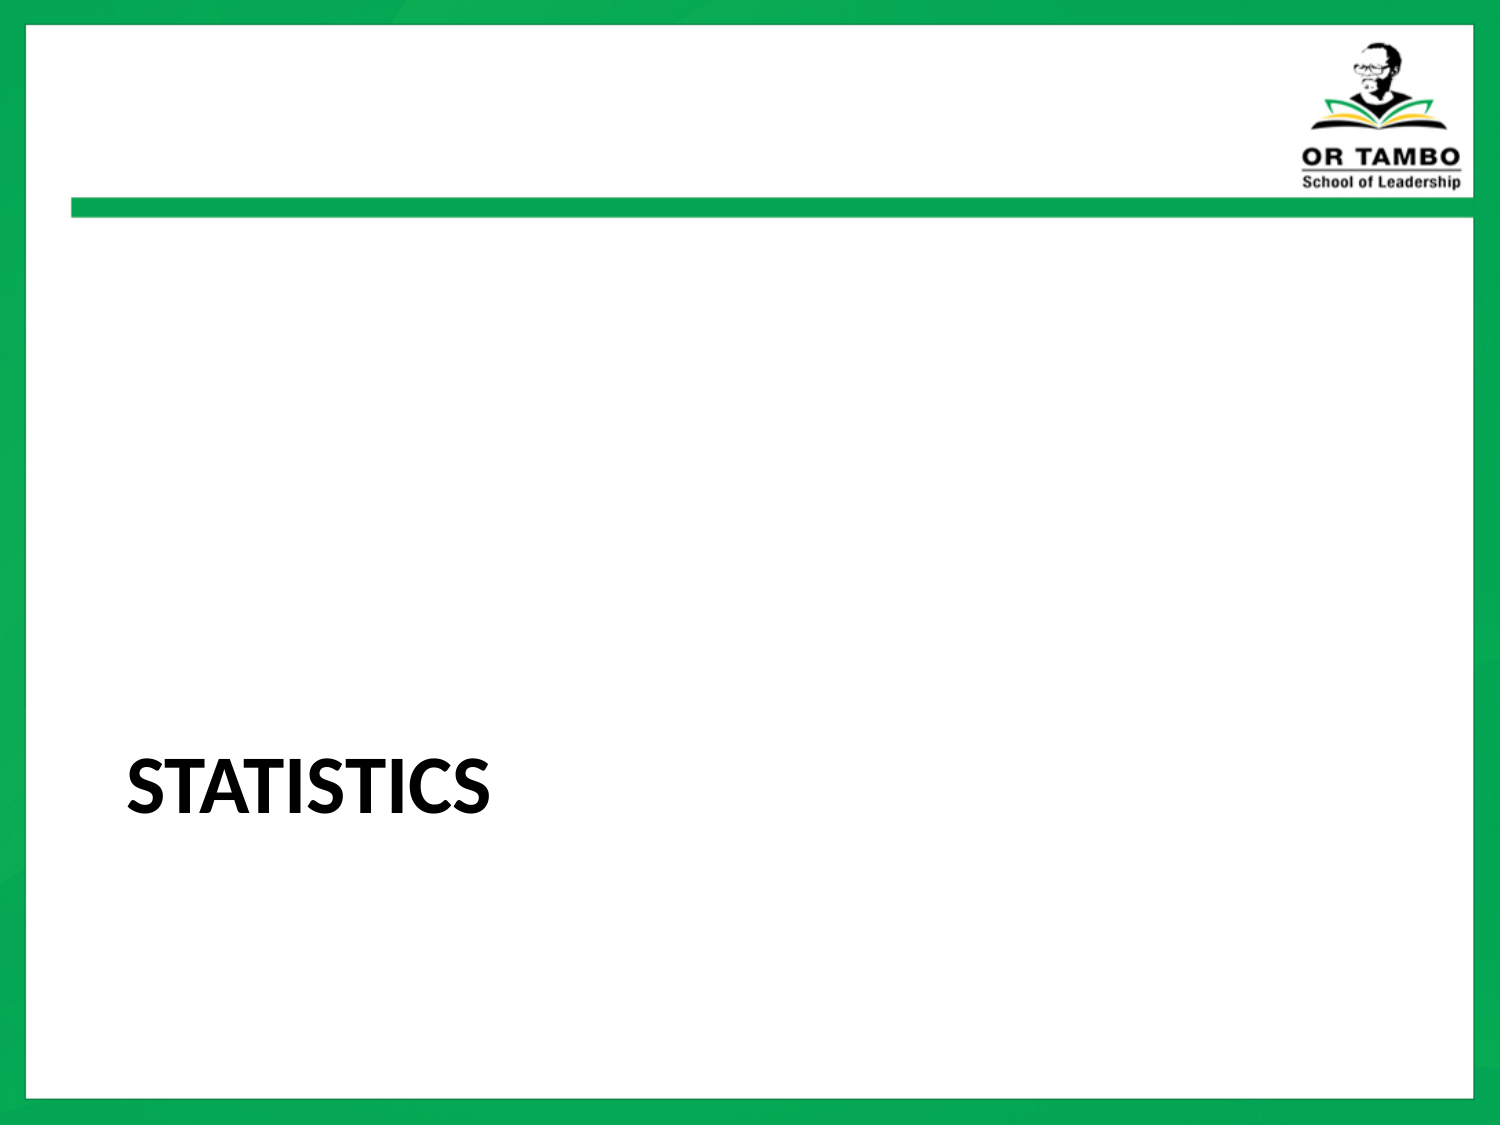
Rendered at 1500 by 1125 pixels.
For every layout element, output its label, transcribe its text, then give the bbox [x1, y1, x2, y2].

picture [0, 0, 1500, 1125]
title STATISTICS [117, 722, 1394, 947]
